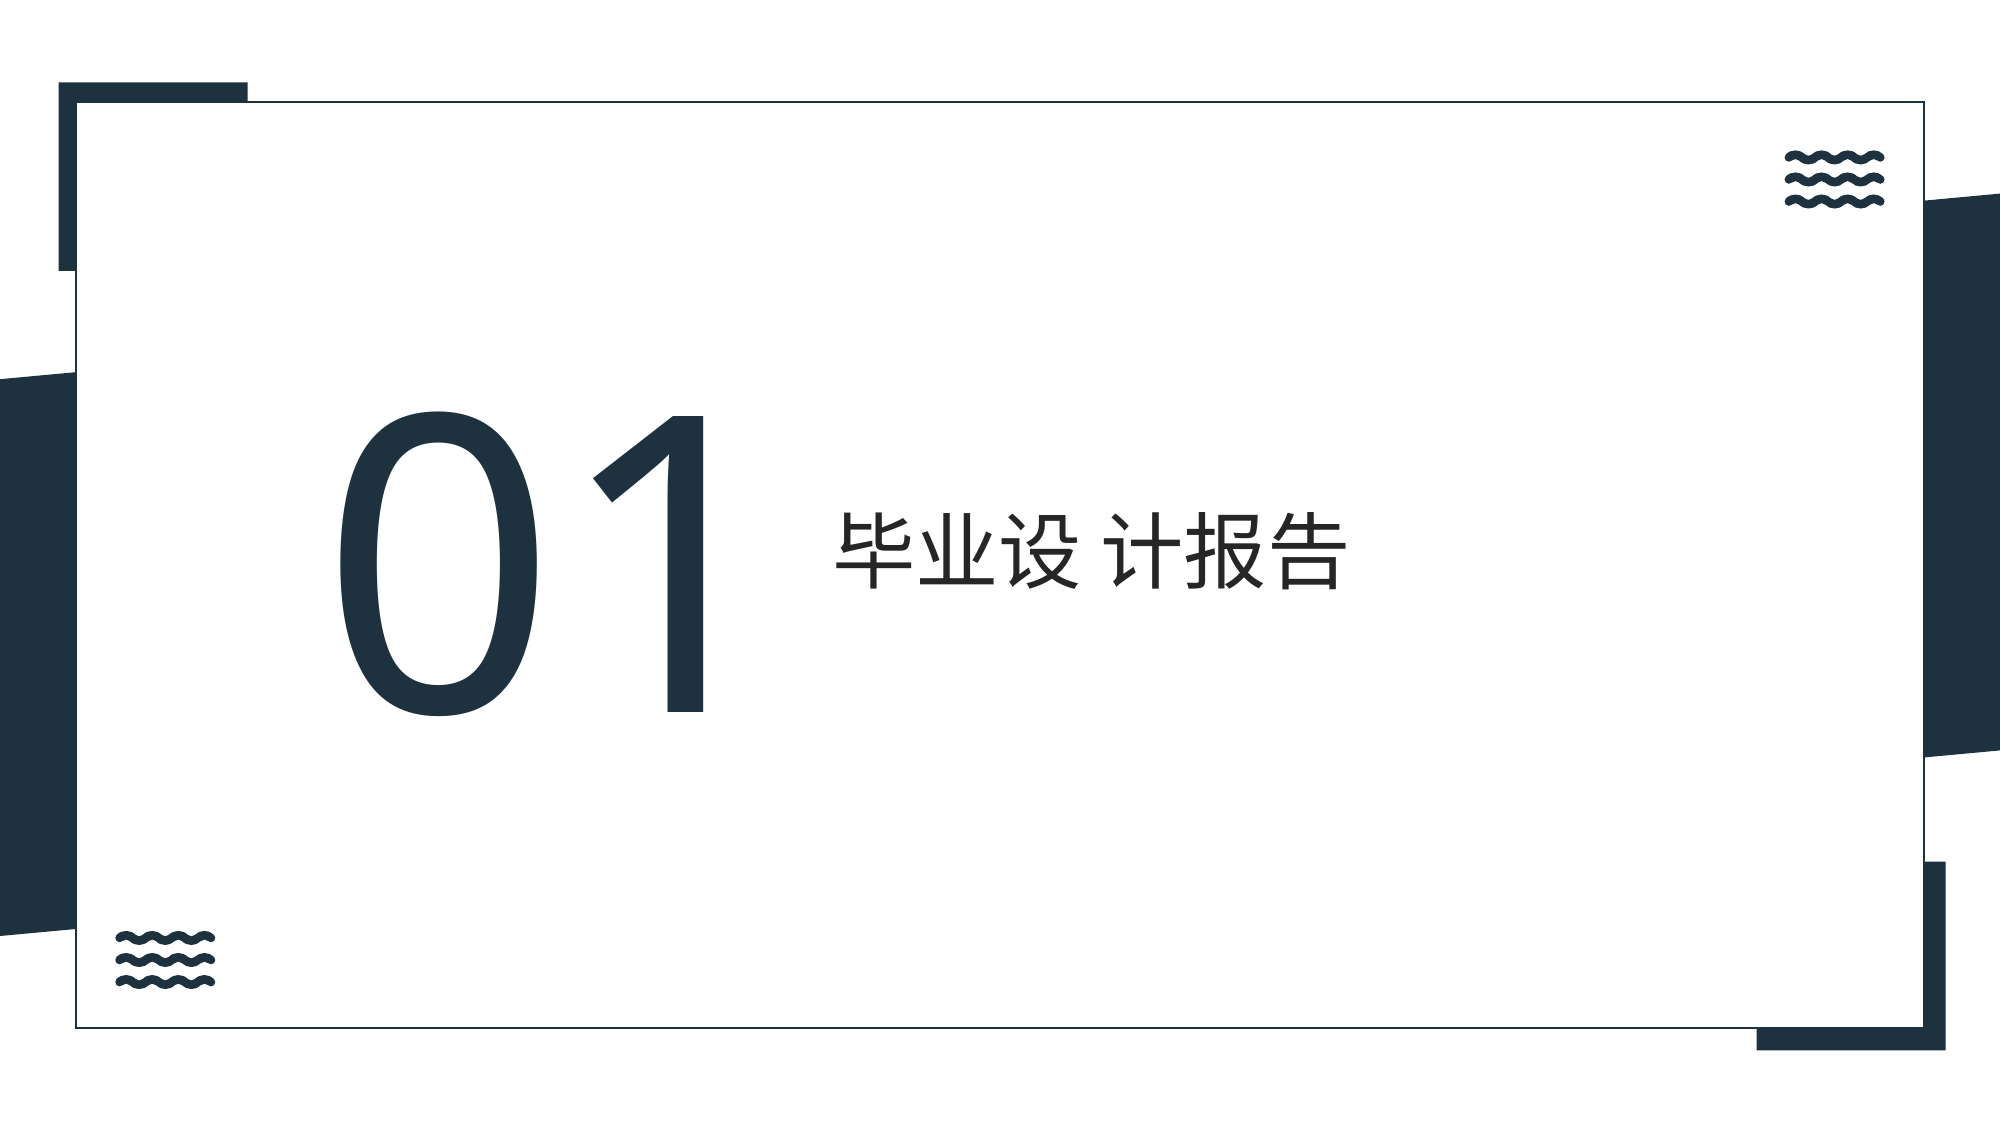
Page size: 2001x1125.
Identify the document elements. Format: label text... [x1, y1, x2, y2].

text_box [1756, 861, 1947, 1051]
text_box 01 [216, 290, 898, 803]
text_box [1784, 172, 1885, 187]
text_box [115, 975, 216, 990]
text_box [0, 371, 75, 938]
text_box [58, 81, 249, 272]
text_box 毕业设 计报告 [817, 491, 1625, 606]
text_box [1784, 150, 1885, 165]
text_box [1784, 194, 1885, 209]
text_box [115, 952, 216, 968]
text_box [1925, 192, 2000, 759]
text_box [115, 930, 216, 946]
text_box [75, 101, 1925, 1029]
